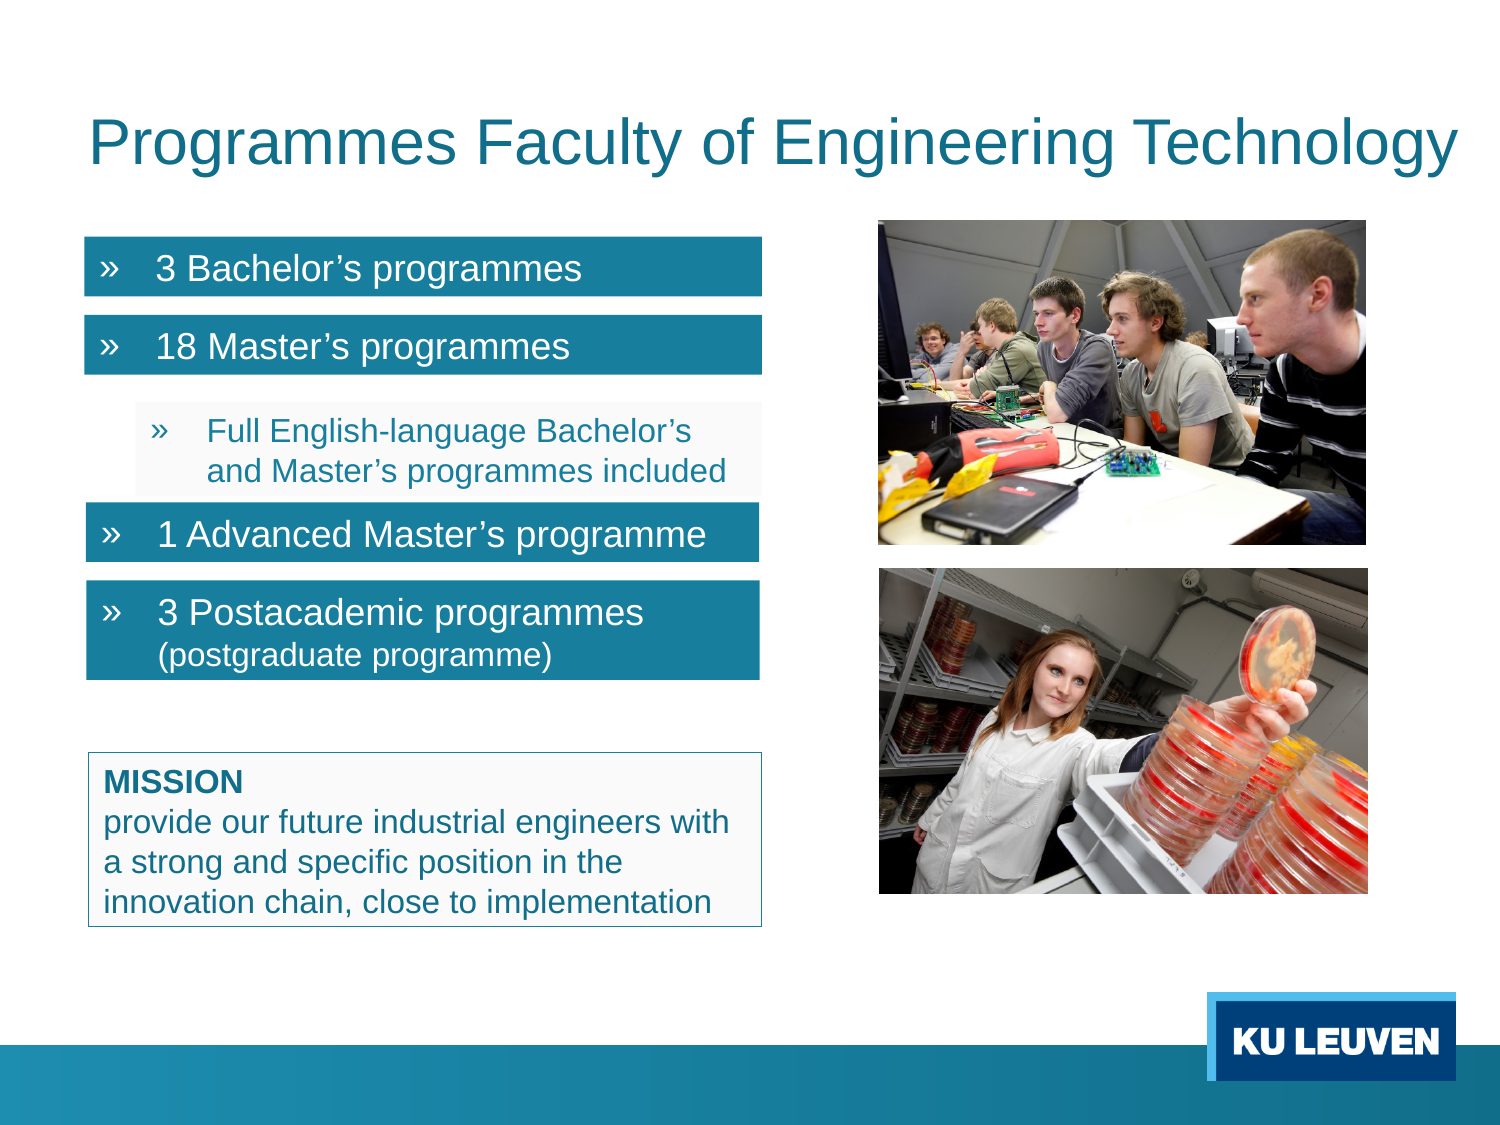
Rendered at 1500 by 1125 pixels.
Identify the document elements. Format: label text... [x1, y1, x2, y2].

text_box 3 Bachelor’s programmes [84, 236, 762, 297]
text_box 18 Master’s programmes [84, 314, 762, 375]
text_box MISSION provide our future industrial engineers with a strong and specific position in the innovation chain, close to implementation [88, 752, 762, 927]
picture [1207, 992, 1456, 1081]
title Programmes Faculty of Engineering Technology [88, 29, 1500, 178]
picture [878, 219, 1366, 546]
text_box 1 Advanced Master’s programme [85, 502, 760, 562]
text_box Full English-language Bachelor’s and Master’s programmes included [135, 401, 762, 497]
picture [879, 568, 1368, 894]
text_box 3 Postacademic programmes (postgraduate programme) [86, 580, 760, 680]
